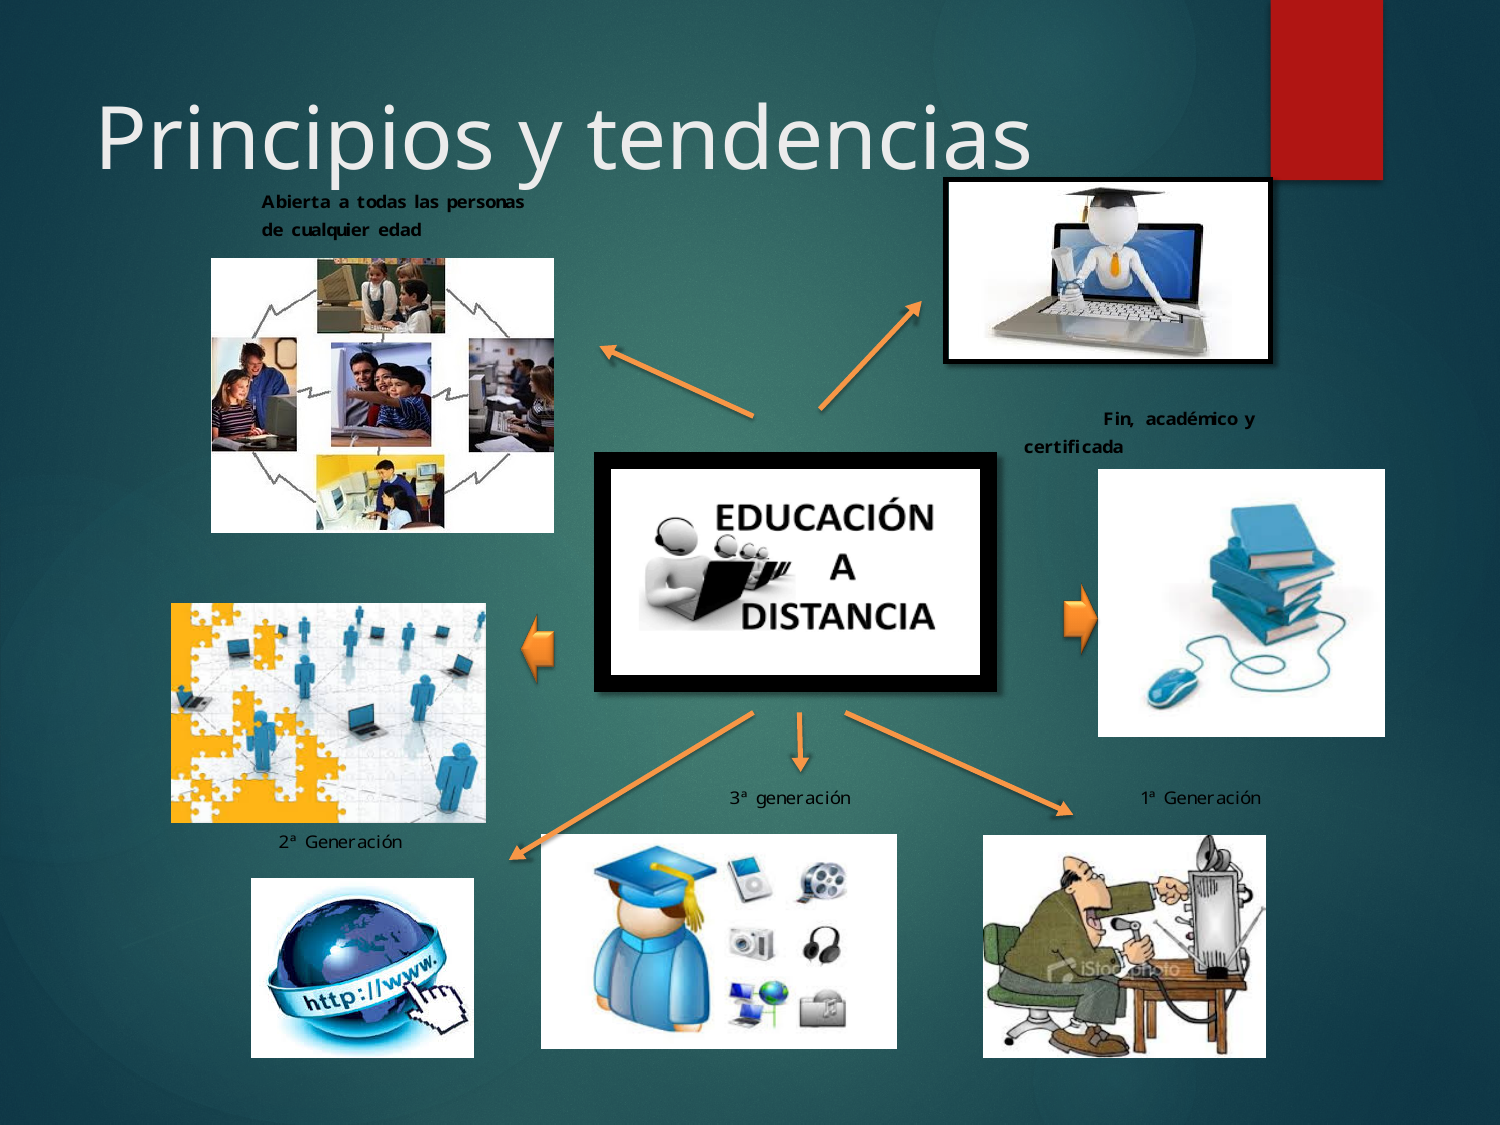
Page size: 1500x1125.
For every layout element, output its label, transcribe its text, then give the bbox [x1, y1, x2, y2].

title Principios y tendencias [79, 74, 1237, 304]
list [170, 172, 1389, 1059]
